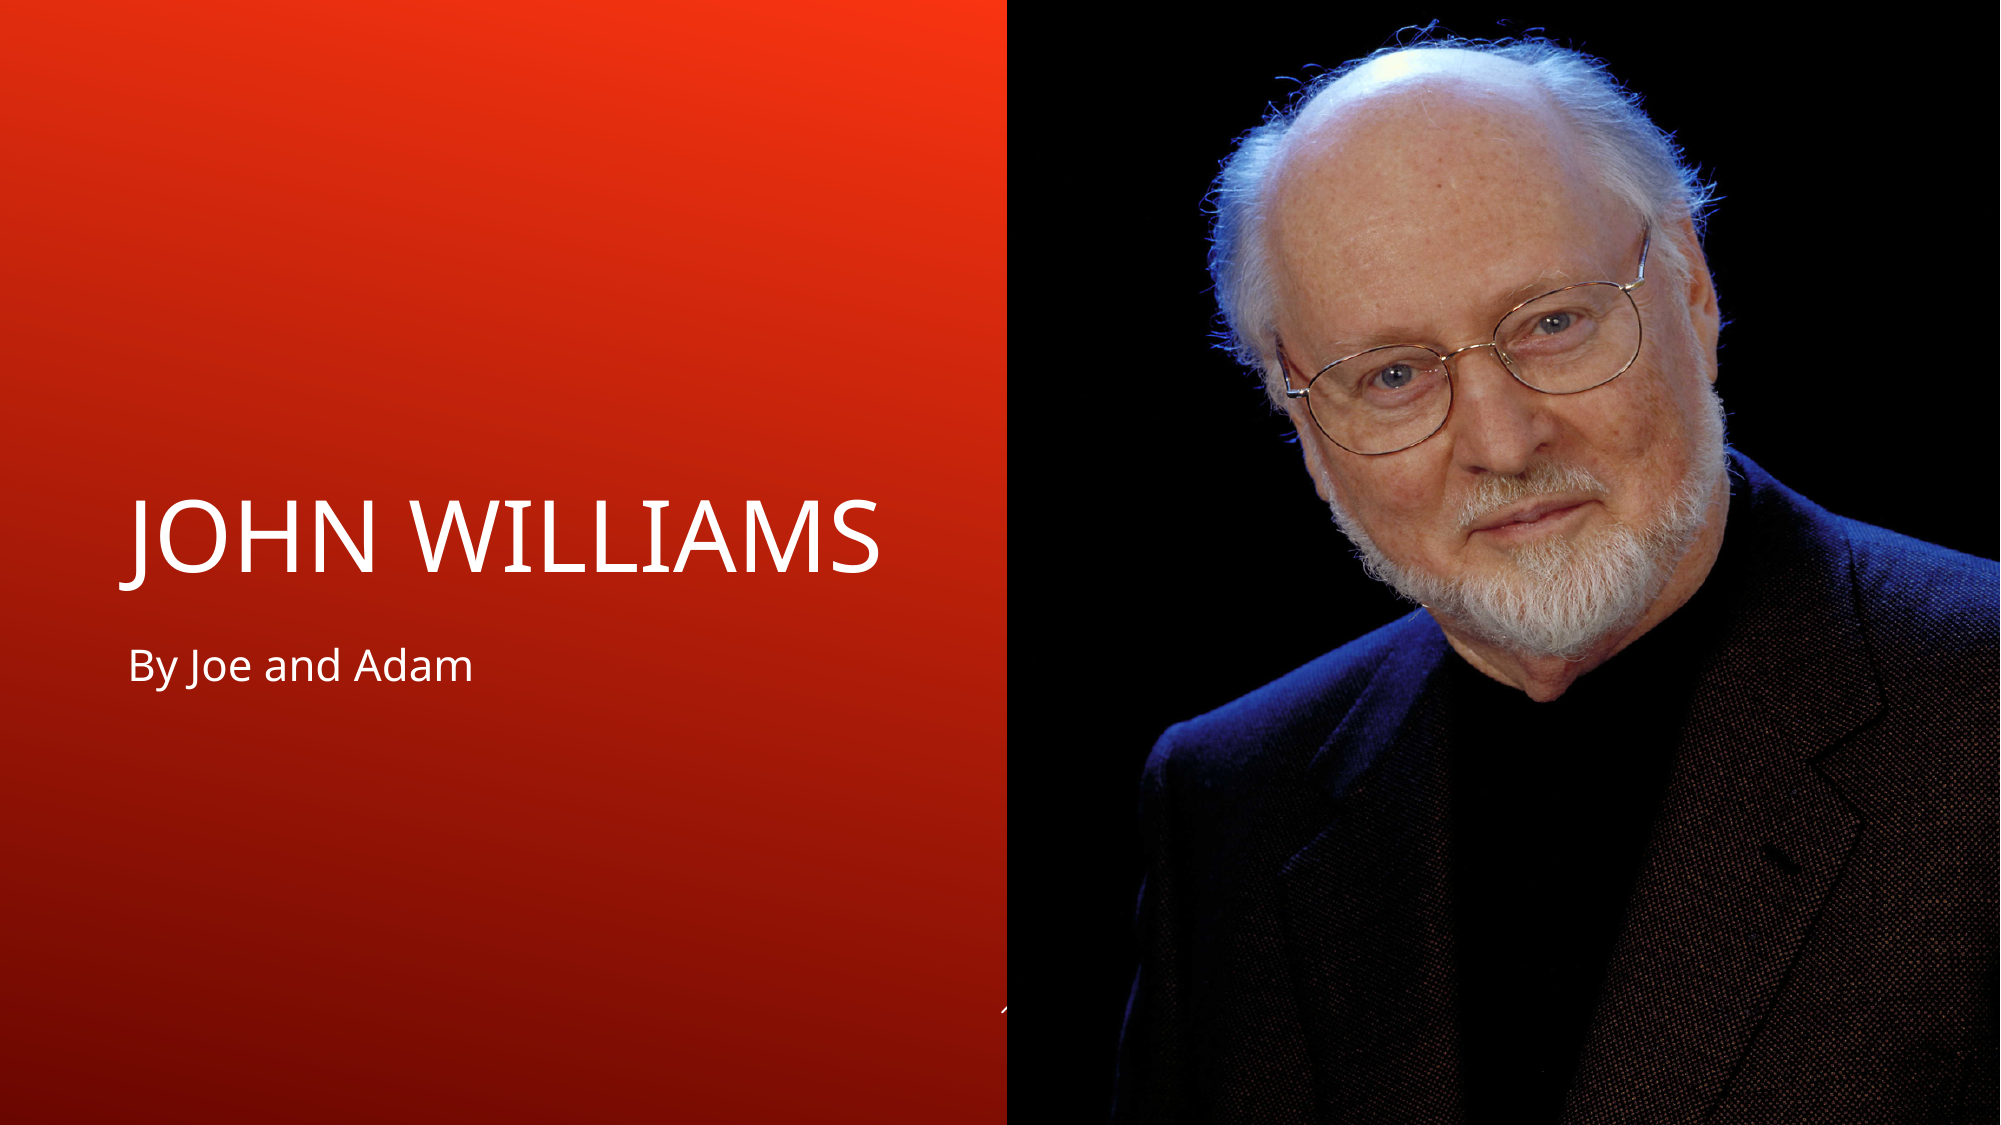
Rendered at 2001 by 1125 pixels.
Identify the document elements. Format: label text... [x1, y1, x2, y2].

picture [1007, 0, 2000, 1125]
title John Williams [112, 112, 1007, 600]
subtitle By Joe and Adam [112, 630, 1007, 950]
